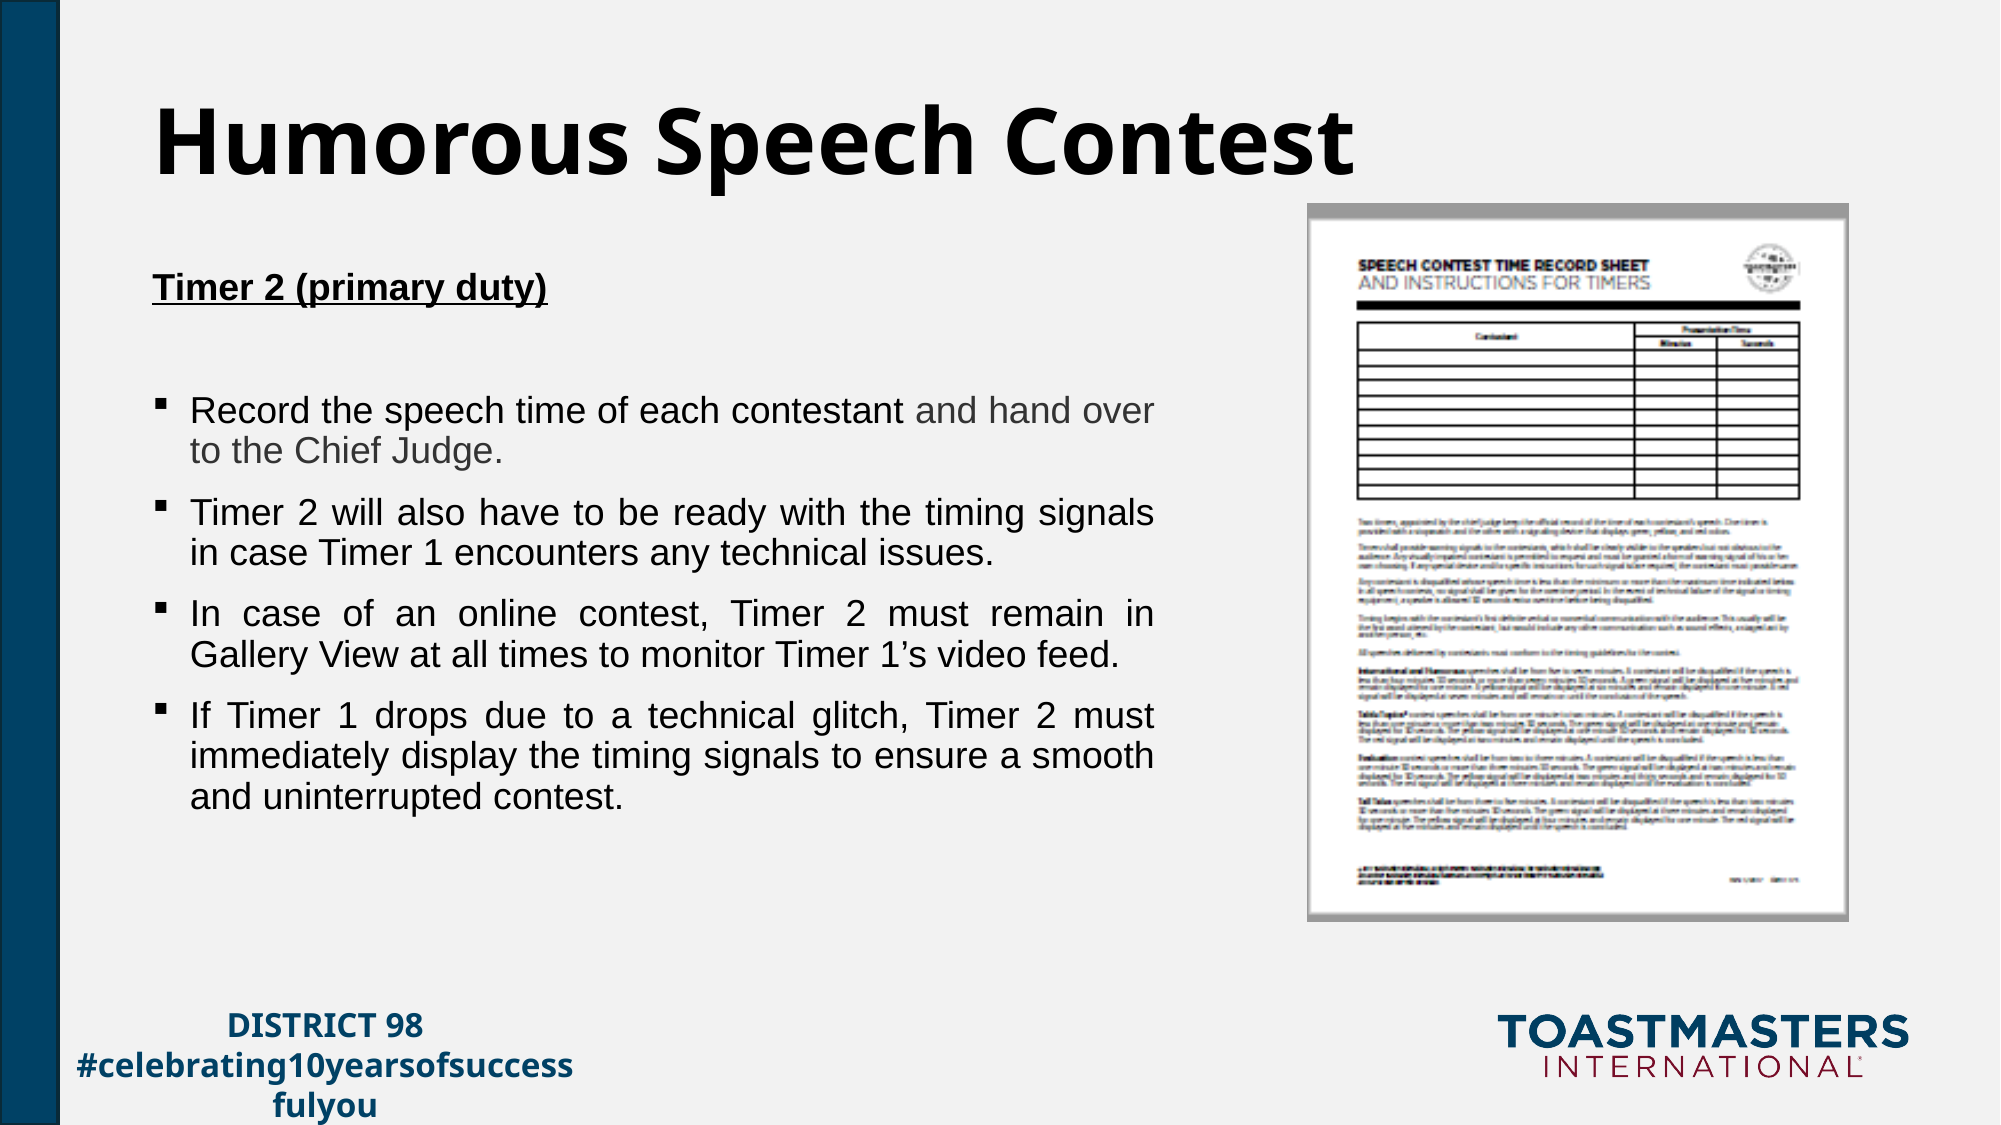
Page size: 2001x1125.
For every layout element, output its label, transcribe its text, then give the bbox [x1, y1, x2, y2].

text_box [0, 0, 60, 1125]
title Humorous Speech Contest [137, 59, 1944, 229]
picture [1306, 203, 2000, 1125]
text_box DISTRICT 98 #celebrating10yearsofsuccessfulyou [57, 996, 593, 1125]
list Timer 2 (primary duty) Record the speech time of each contestant and hand over to the Chief Judge. Timer 2 will also have to be ready with the timing signals in case Timer 1 encounters any technical issues. In case of an online contest, Timer 2 must remain in Gallery View at all times to monitor Timer 1’s video feed. If Timer 1 drops due to a technical glitch, Timer 2 must immediately display the timing signals to ensure a smooth and uninterrupted contest. [137, 260, 1170, 950]
